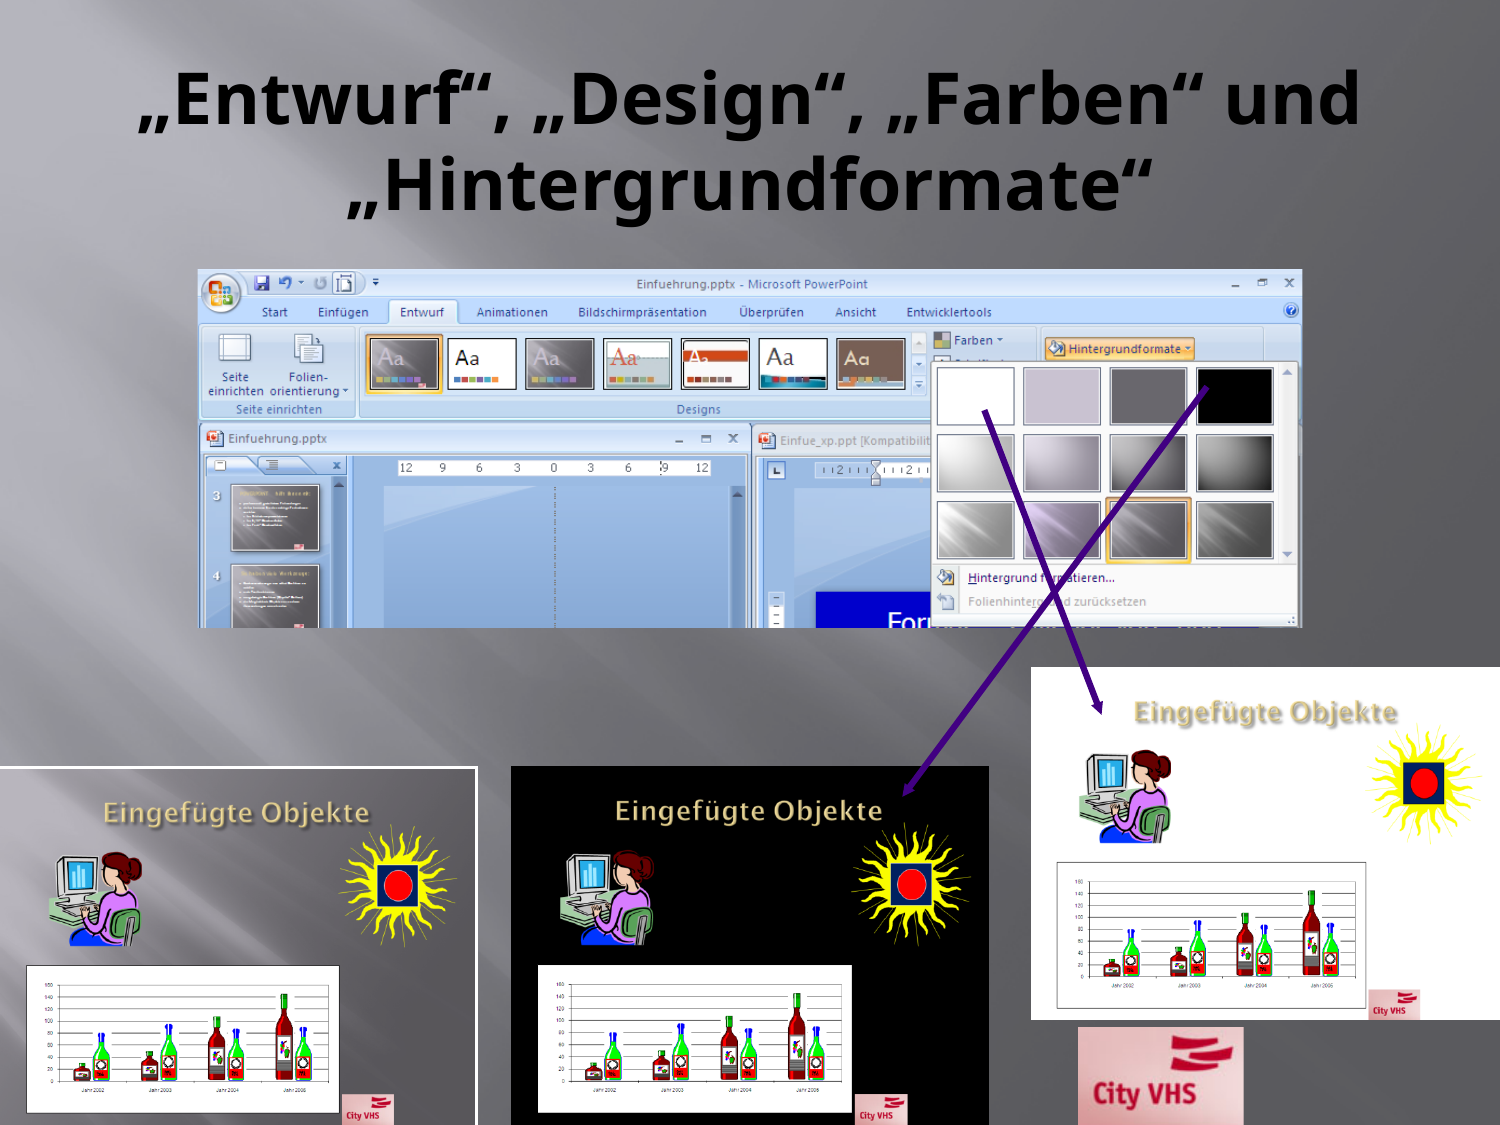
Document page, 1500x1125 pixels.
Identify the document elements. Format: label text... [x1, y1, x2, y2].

picture [0, 768, 476, 1125]
picture [1078, 1027, 1244, 1125]
picture [510, 766, 990, 1125]
title „Entwurf“, „Design“, „Farben“ und „Hintergrundformate“ [75, 45, 1425, 233]
picture [197, 269, 1303, 628]
picture [1030, 667, 1500, 1020]
